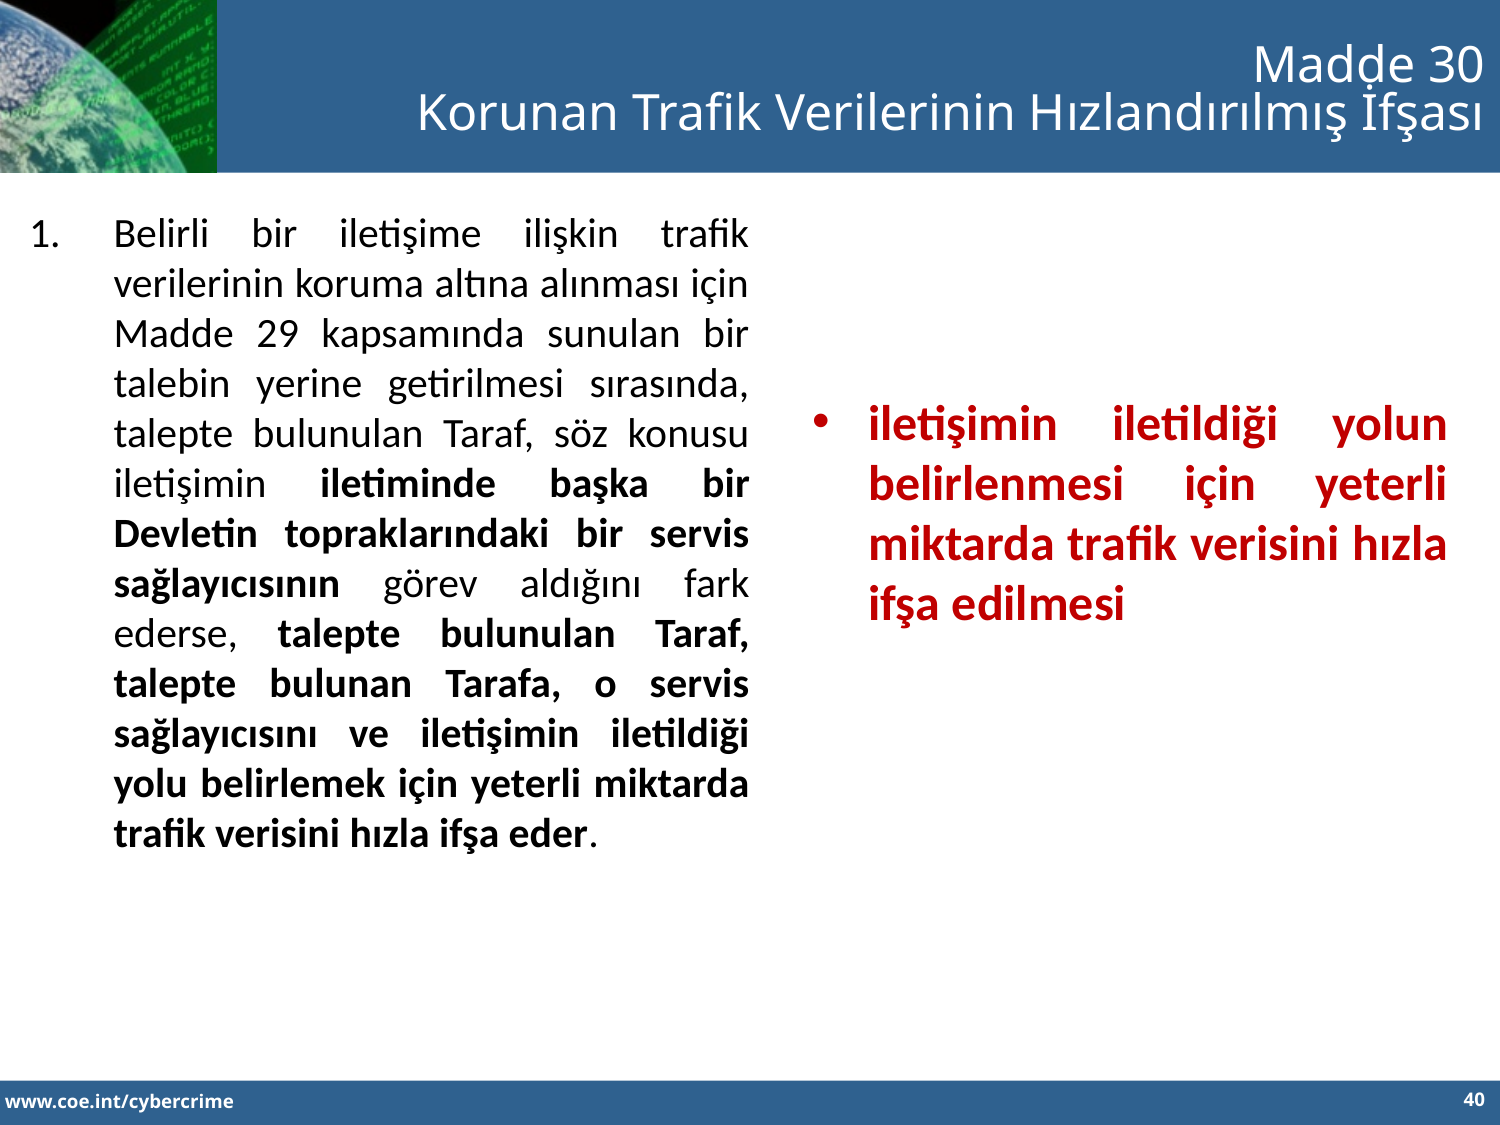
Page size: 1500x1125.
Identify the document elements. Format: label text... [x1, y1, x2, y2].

text_box Belirli bir iletişime ilişkin trafik verilerinin koruma altına alınması için Madde 29 kapsamında sunulan bir talebin yerine getirilmesi sırasında, talepte bulunulan Taraf, söz konusu iletişimin iletiminde başka bir Devletin topraklarındaki bir servis sağlayıcısının görev aldığını fark ederse, talepte bulunulan Taraf, talepte bulunan Tarafa, o servis sağlayıcısını ve iletişimin iletildiği yolu belirlemek için yeterli miktarda trafik verisini hızla ifşa eder. [14, 198, 765, 864]
slide_number 40 [1149, 1079, 1500, 1125]
text_box iletişimin iletildiği yolun belirlenmesi için yeterli miktarda trafik verisini hızla ifşa edilmesi [797, 383, 1463, 639]
picture [0, 1, 217, 173]
text_box Madde 30 Korunan Trafik Verilerinin Hızlandırılmış İfşası [254, 15, 1500, 168]
